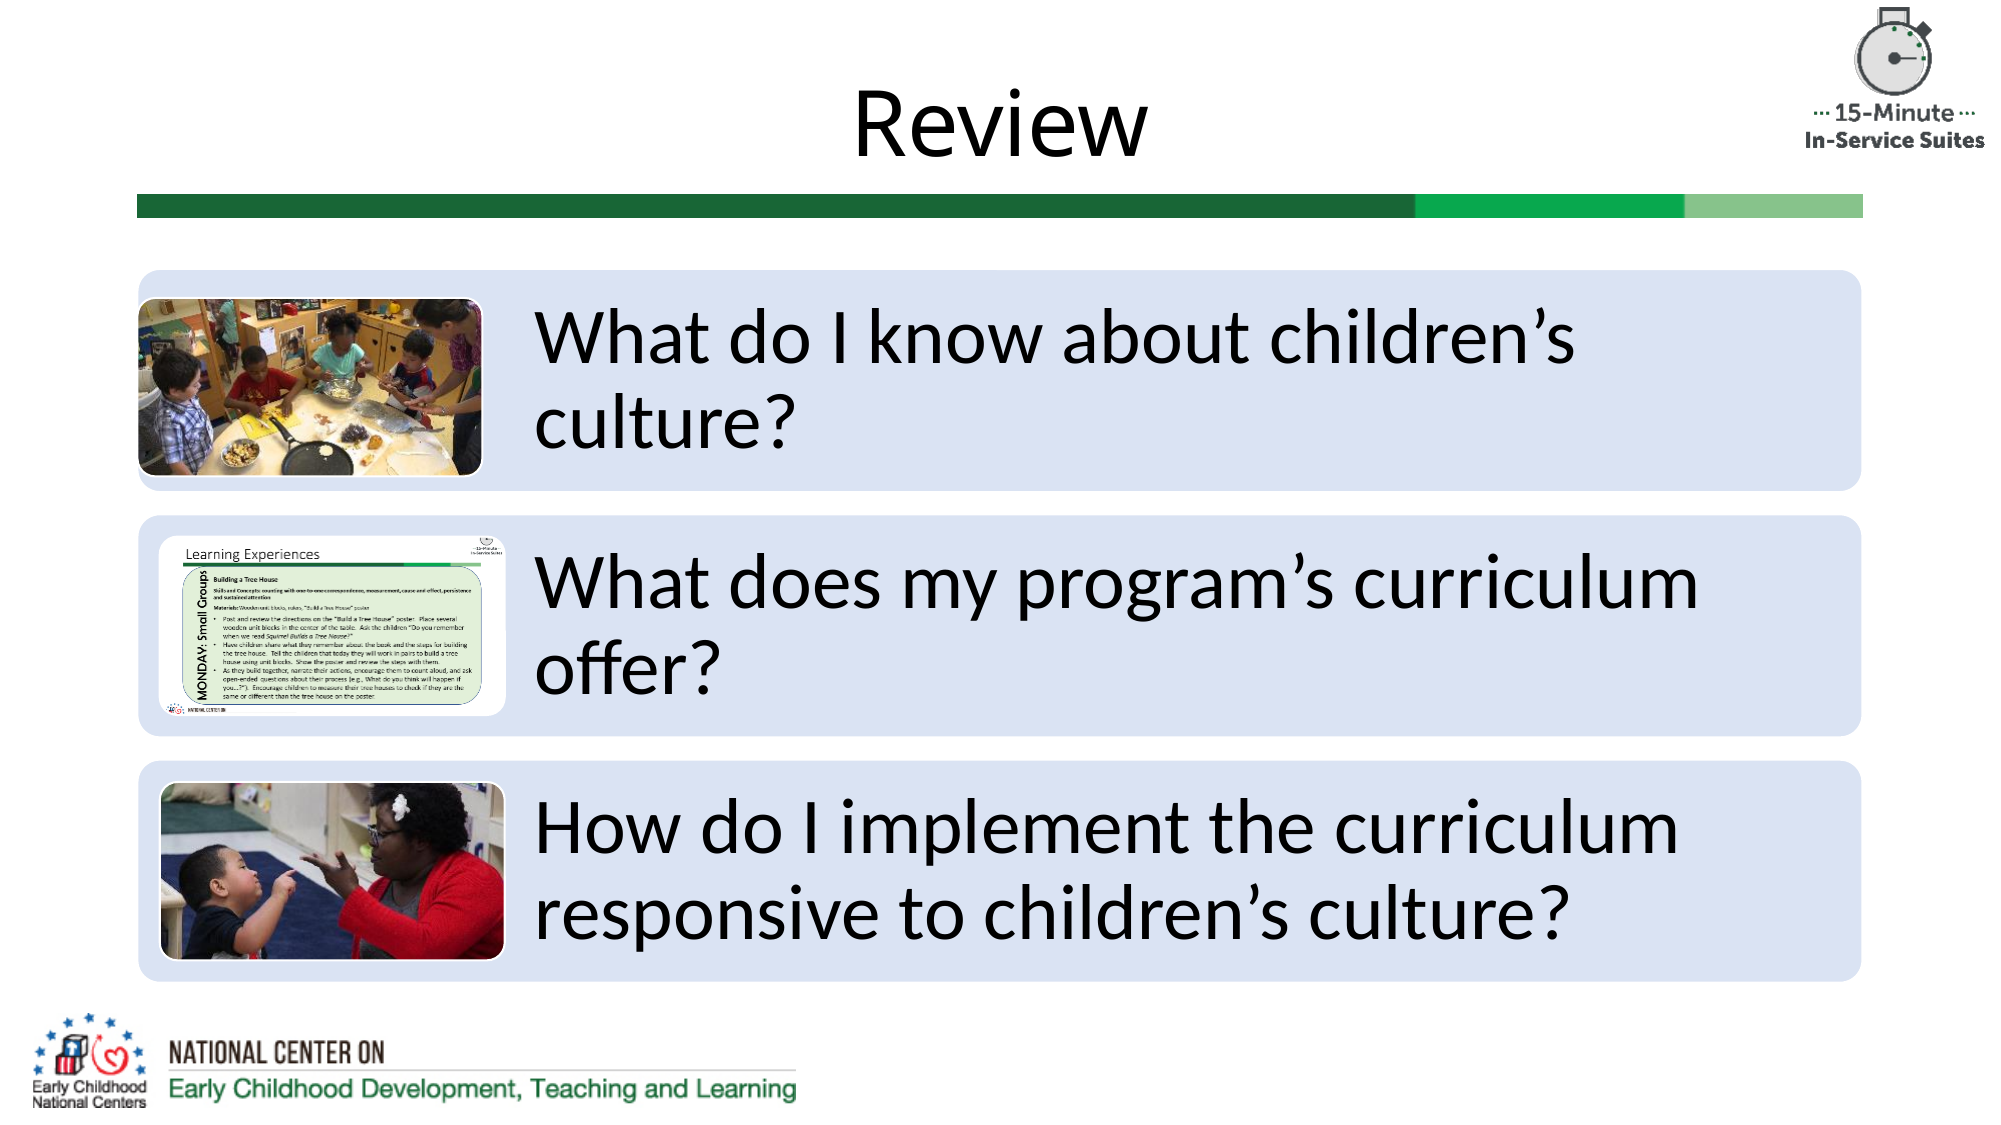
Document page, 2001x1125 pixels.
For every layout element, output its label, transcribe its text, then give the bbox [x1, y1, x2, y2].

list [137, 194, 1863, 218]
title Review [137, 59, 1863, 194]
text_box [137, 268, 1863, 983]
picture [1790, 0, 1999, 161]
picture [33, 1013, 796, 1108]
